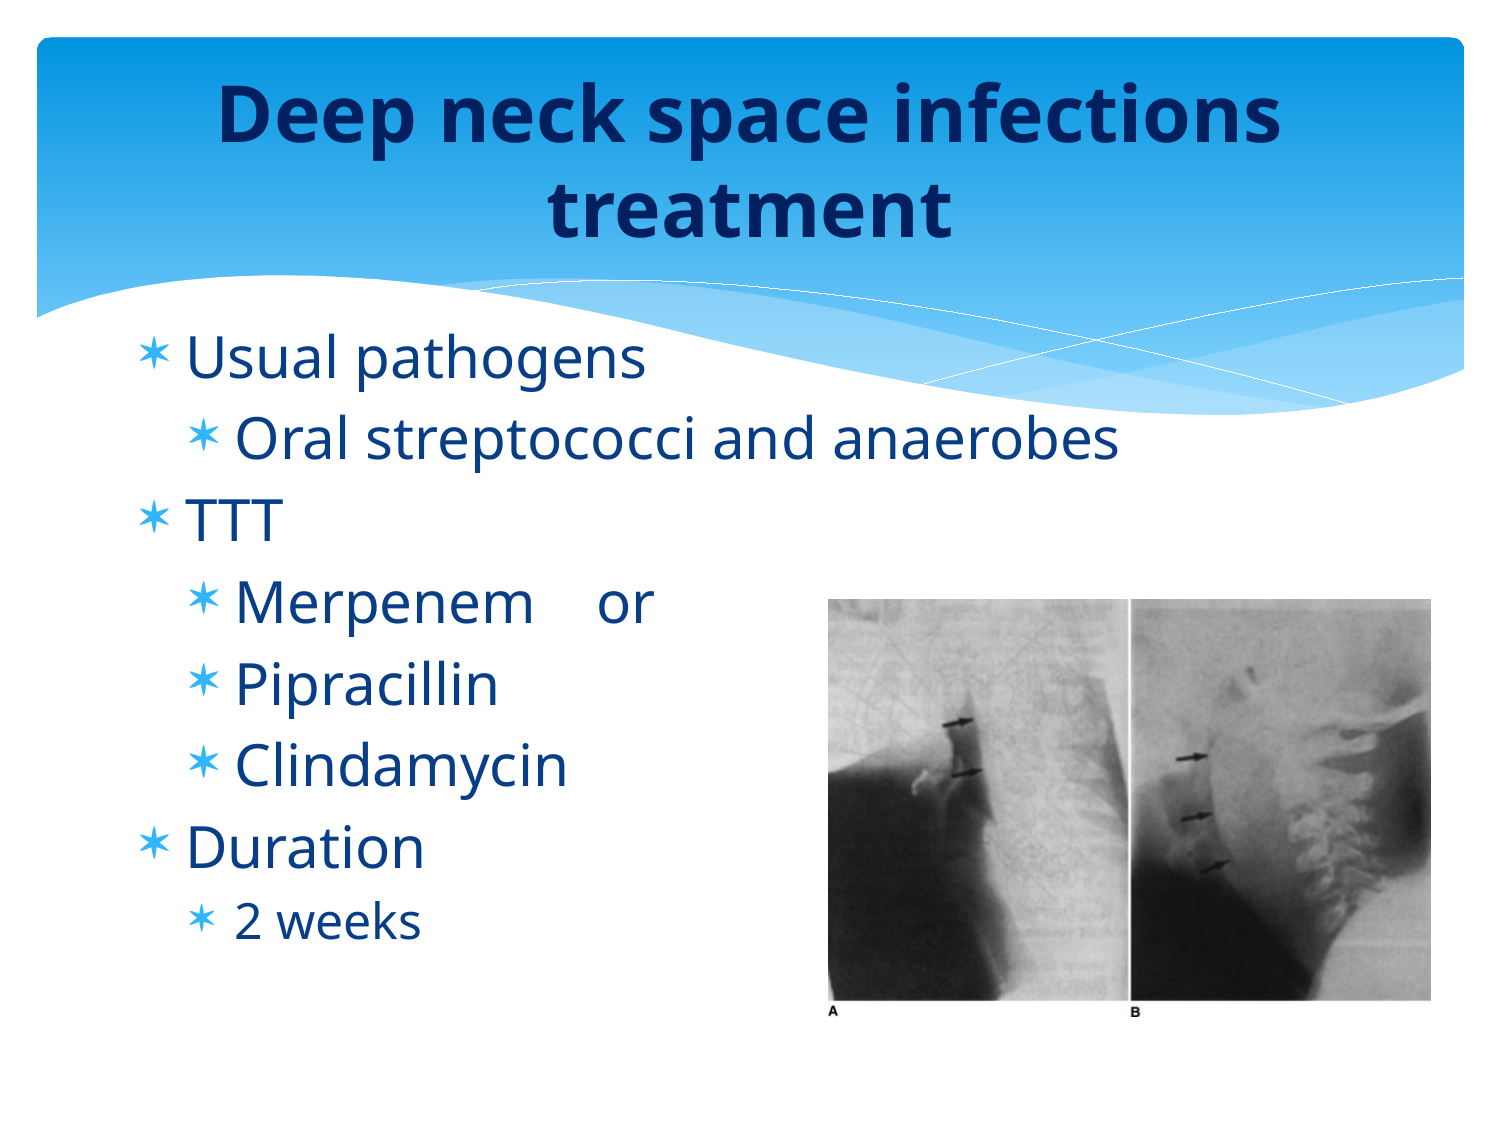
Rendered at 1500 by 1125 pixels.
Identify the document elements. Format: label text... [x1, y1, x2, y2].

title Deep neck space infections treatment [75, 55, 1425, 261]
picture [828, 599, 1431, 1017]
list Usual pathogens Oral streptococci and anaerobes TTT Merpenem or Pipracillin Clindamycin Duration 2 weeks [125, 312, 1341, 879]
